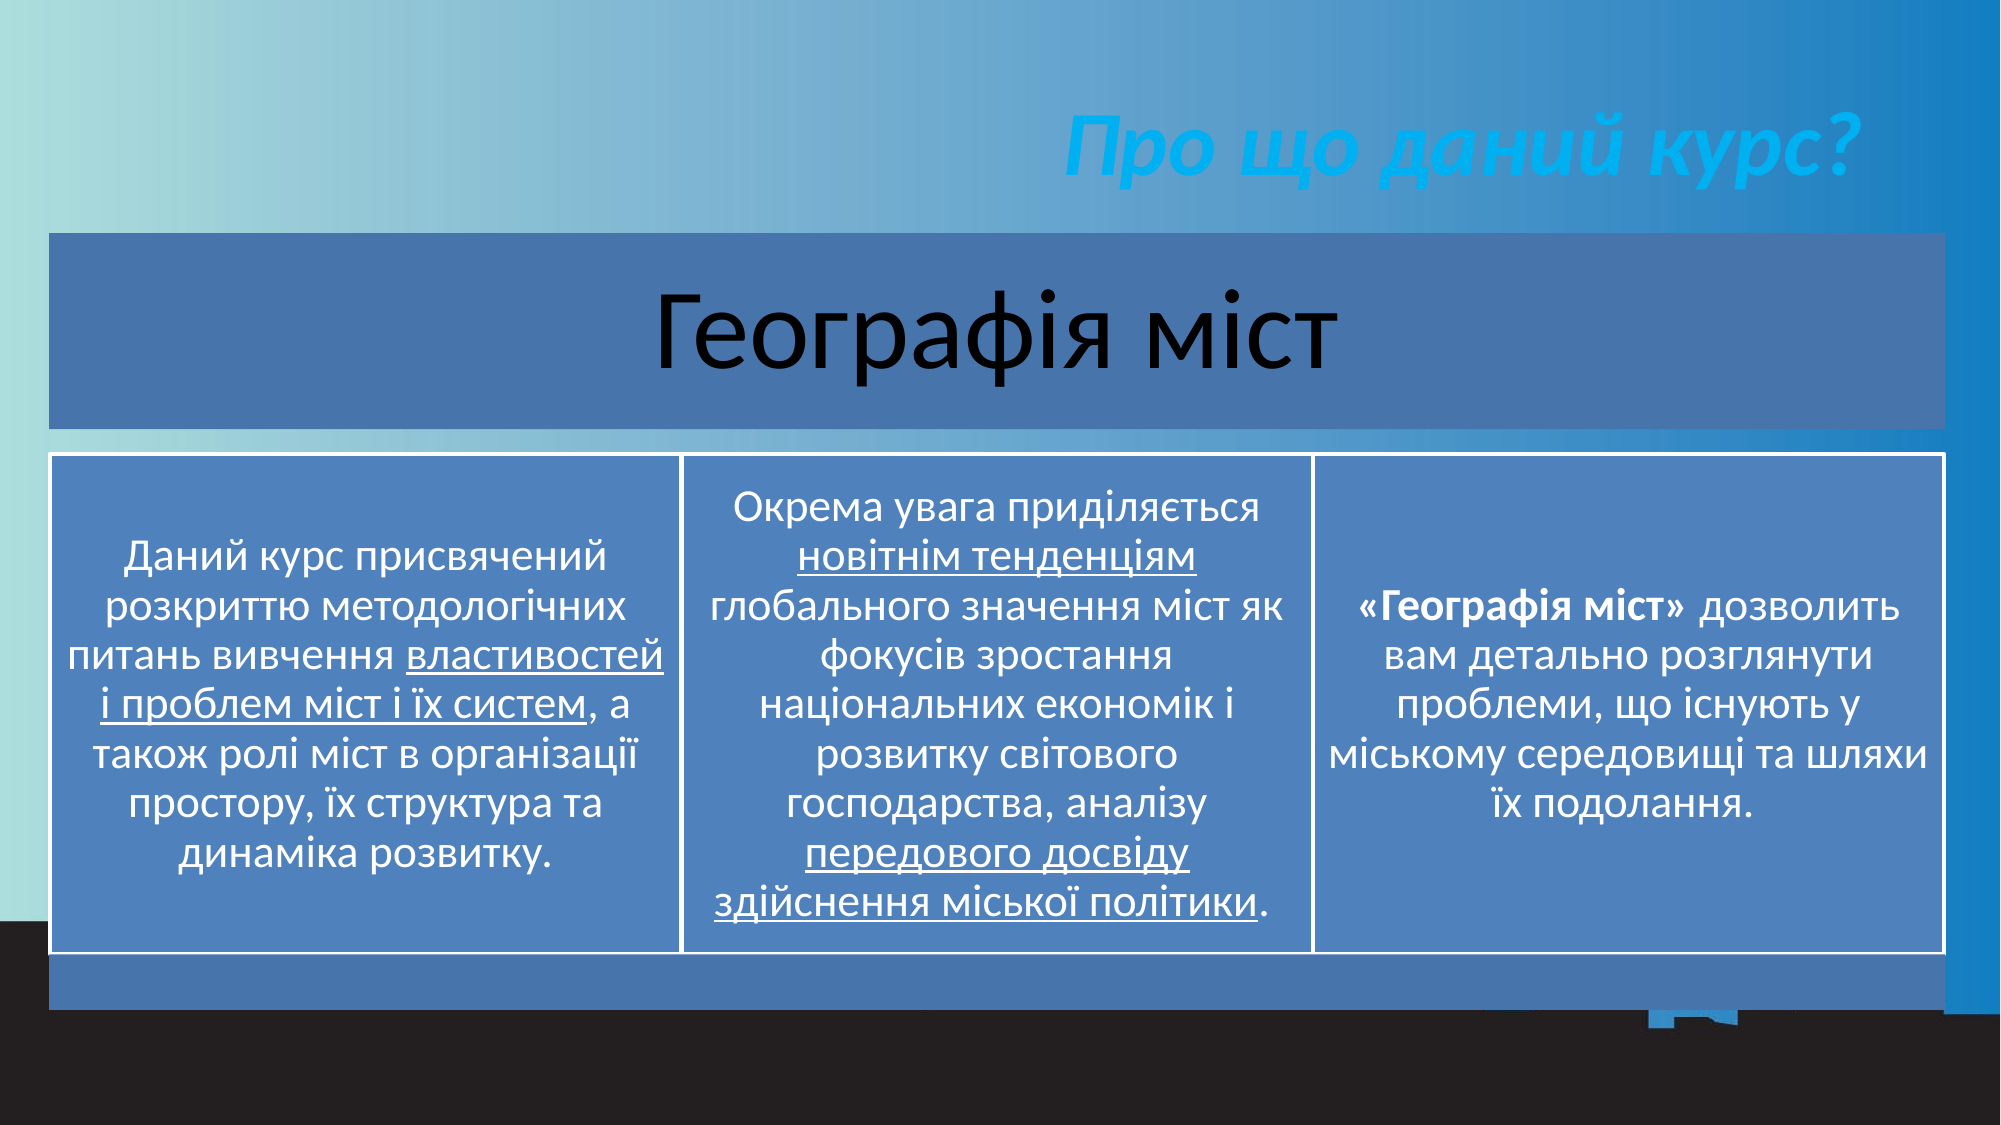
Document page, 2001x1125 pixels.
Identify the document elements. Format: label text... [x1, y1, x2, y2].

title Про що даний курс? [99, 45, 1900, 225]
picture [0, 0, 2001, 1125]
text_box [48, 225, 1946, 1021]
text_box [33, 164, 99, 360]
